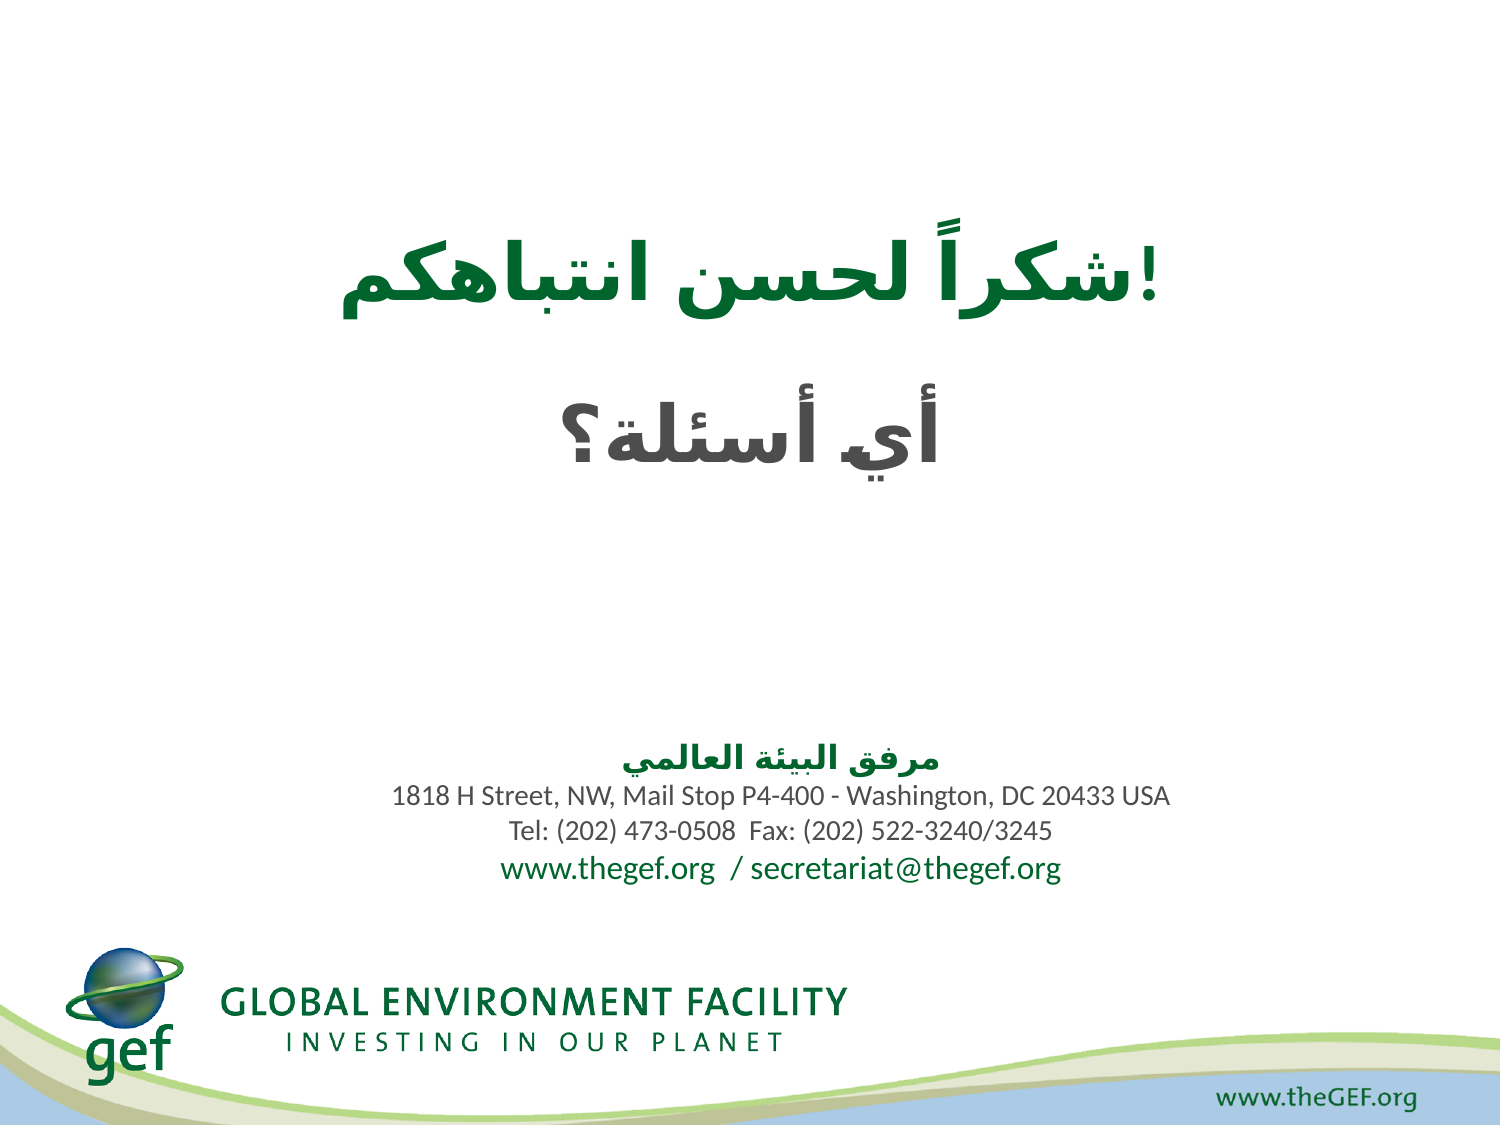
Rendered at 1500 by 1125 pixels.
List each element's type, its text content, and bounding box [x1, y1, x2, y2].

text_box مرفق البيئة العالمي 1818 H Street, NW, Mail Stop P4-400 - Washington, DC 20433 USA Tel: (202) 473-0508 Fax: (202) 522-3240/3245 www.thegef.org / secretariat@thegef.org [237, 749, 1325, 913]
picture [0, 920, 1500, 1125]
text_box شكراً لحسن انتباهكم! [0, 212, 1500, 325]
text_box أي أسئلة؟ [0, 375, 1500, 488]
